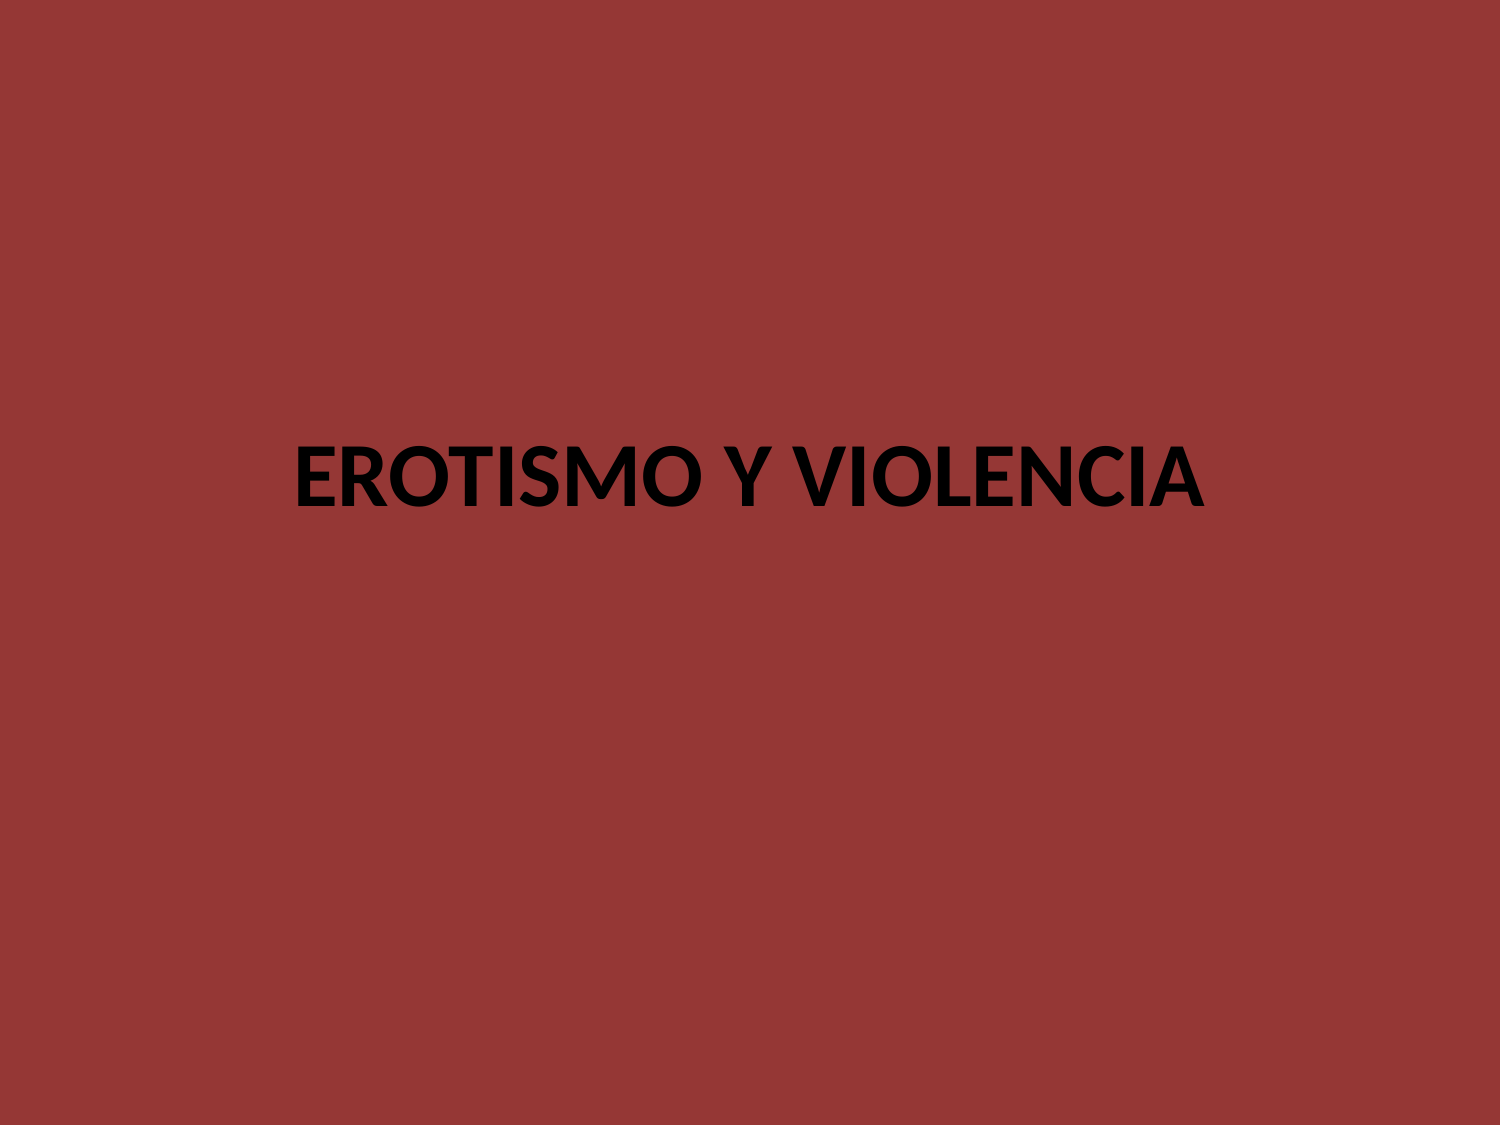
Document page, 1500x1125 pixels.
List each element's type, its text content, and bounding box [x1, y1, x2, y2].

title EROTISMO Y VIOLENCIA [112, 349, 1388, 591]
